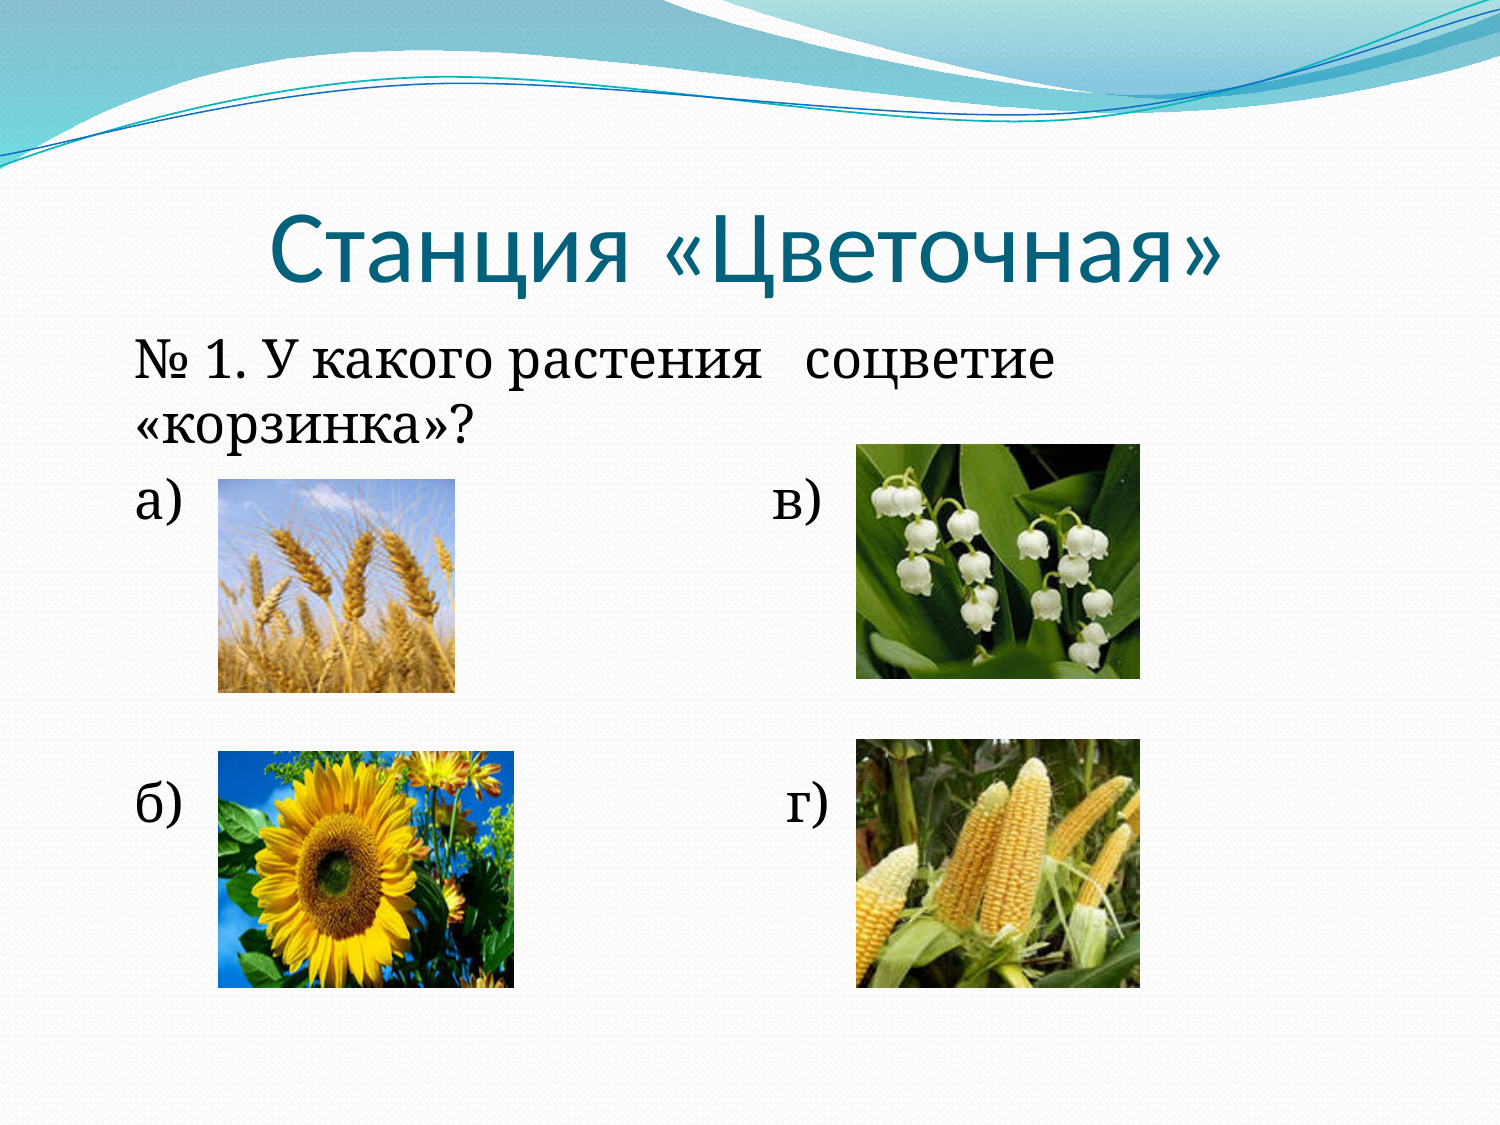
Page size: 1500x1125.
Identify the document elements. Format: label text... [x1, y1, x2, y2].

picture [218, 479, 455, 693]
picture [218, 751, 514, 988]
title Станция «Цветочная» [75, 115, 1425, 303]
picture [856, 444, 1141, 679]
picture [856, 739, 1141, 988]
list № 1. У какого растения соцветие «корзинка»? а) в) б) г) [75, 317, 1425, 1038]
